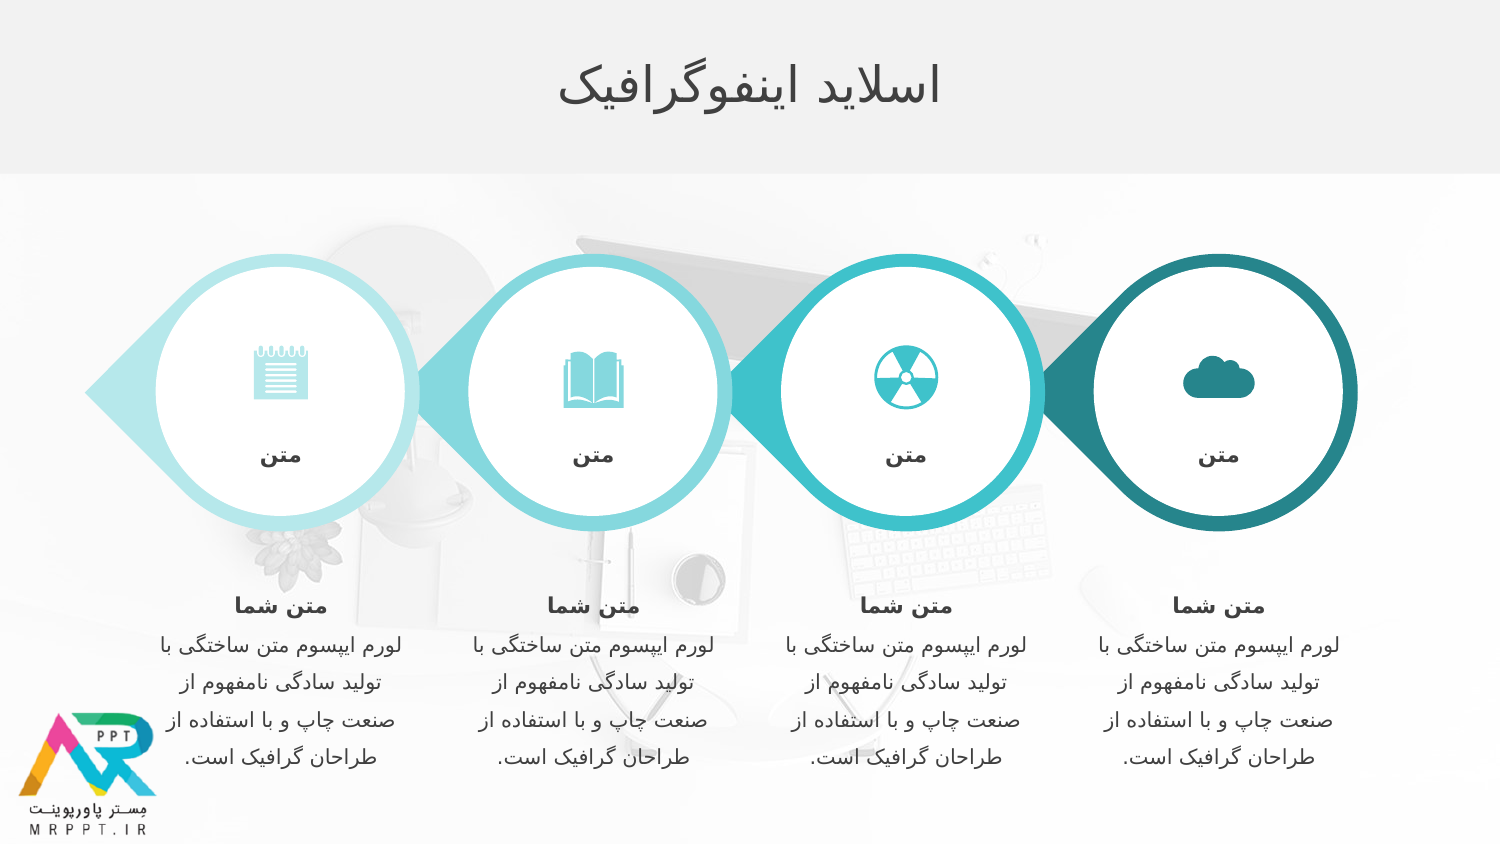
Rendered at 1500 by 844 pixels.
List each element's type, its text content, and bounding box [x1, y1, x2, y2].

text_box متن [485, 420, 702, 475]
text_box [733, 251, 1048, 534]
text_box متن [1111, 420, 1327, 475]
text_box [466, 265, 720, 457]
text_box [185, 475, 375, 518]
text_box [451, 572, 736, 778]
text_box [1181, 353, 1257, 400]
picture [0, 174, 1500, 844]
text_box [1092, 265, 1345, 458]
text_box [420, 251, 735, 534]
text_box متن [173, 420, 389, 475]
text_box [561, 349, 626, 411]
text_box [779, 265, 1032, 458]
text_box [1123, 475, 1313, 518]
text_box متن [798, 420, 1015, 475]
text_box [138, 572, 423, 778]
text_box [154, 265, 407, 458]
text_box [1045, 251, 1360, 534]
list اسلاید اینفوگرافیک [0, 20, 1500, 115]
text_box [811, 475, 1000, 518]
text_box [251, 343, 311, 402]
text_box [82, 251, 422, 534]
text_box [764, 572, 1049, 778]
text_box [872, 343, 941, 412]
text_box [498, 475, 688, 518]
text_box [1077, 572, 1362, 778]
